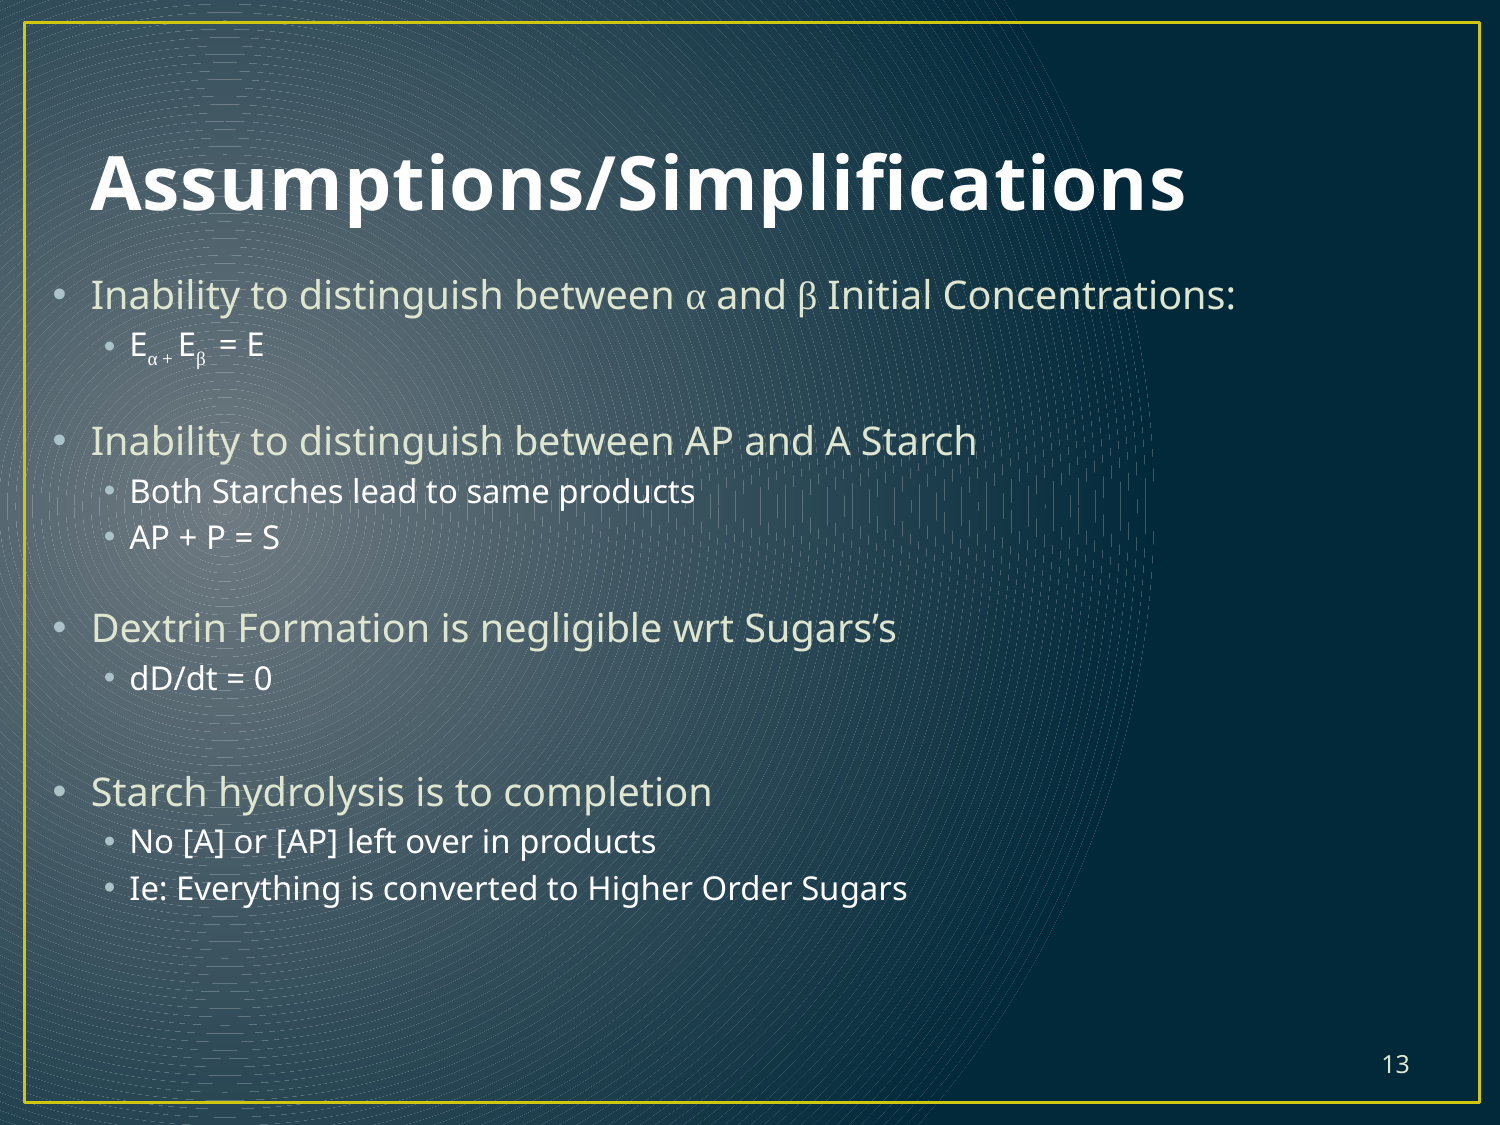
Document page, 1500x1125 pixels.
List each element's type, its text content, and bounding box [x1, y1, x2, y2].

list Inability to distinguish between α and β Initial Concentrations: Eα + Eβ = E Inability to distinguish between AP and A Starch Both Starches lead to same products AP + P = S Dextrin Formation is negligible wrt Sugars’s dD/dt = 0 Starch hydrolysis is to completion No [A] or [AP] left over in products Ie: Everything is converted to Higher Order Sugars [37, 262, 1438, 1005]
title Assumptions/Simplifications [75, 45, 1425, 233]
slide_number 13 [1074, 1035, 1425, 1096]
